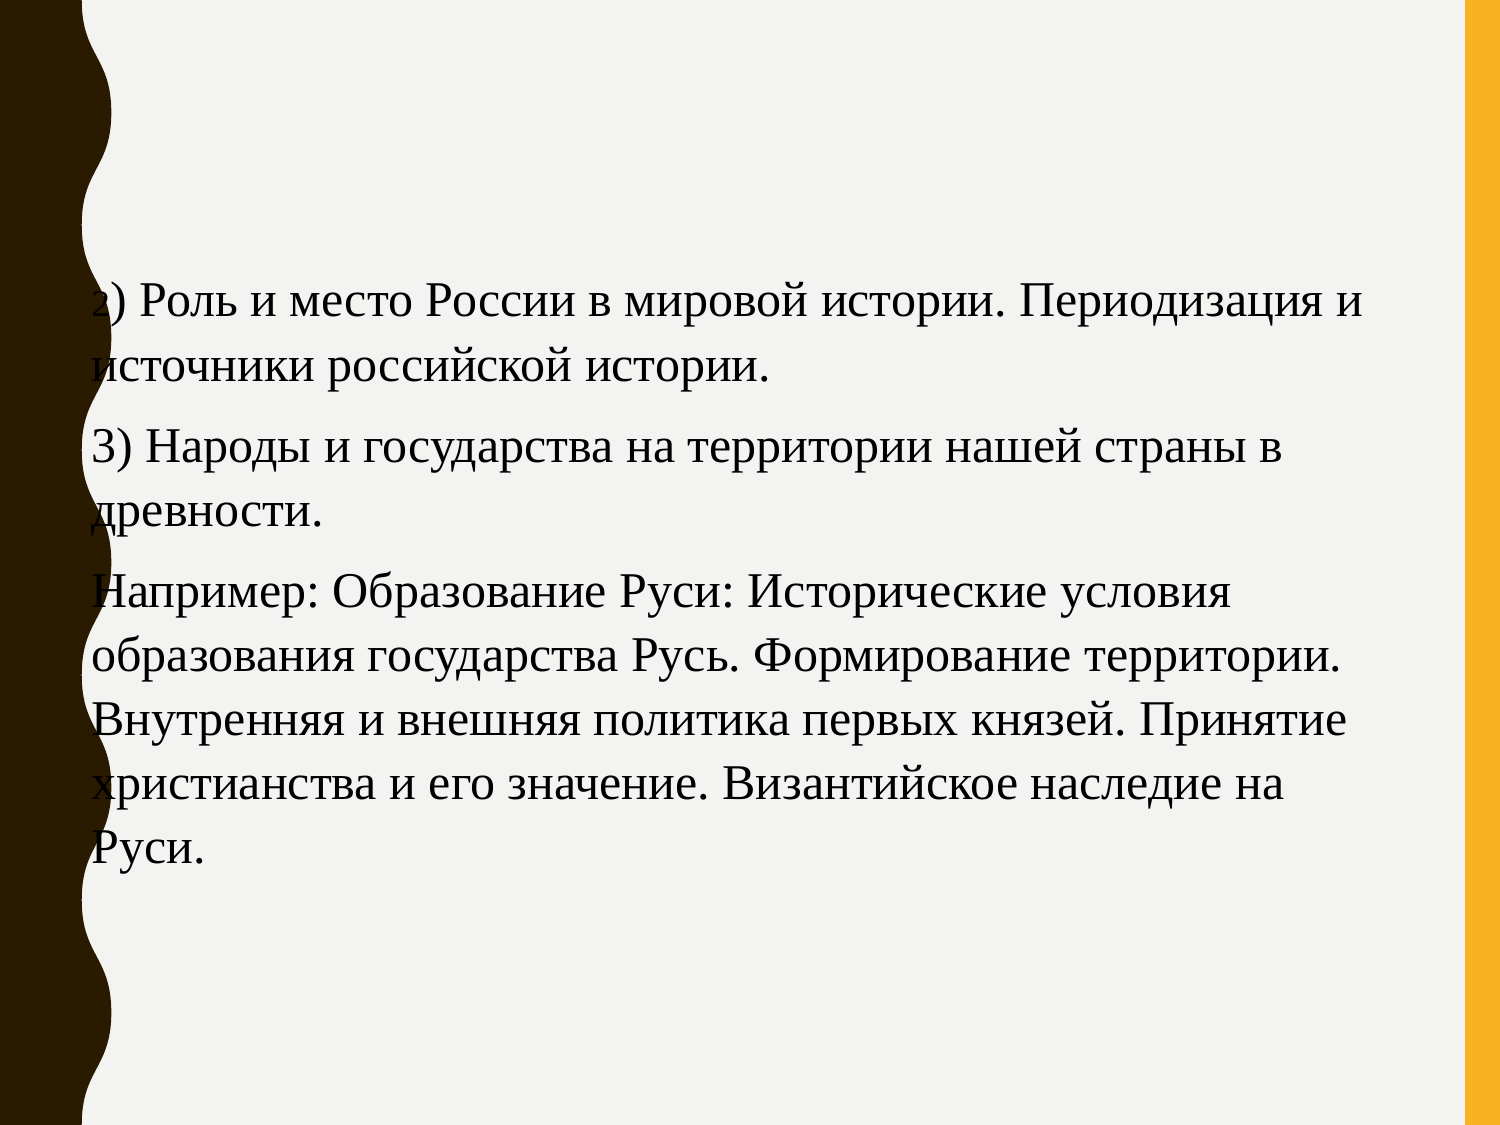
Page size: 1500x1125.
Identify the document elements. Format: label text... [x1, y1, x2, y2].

text_box 2) Роль и место России в мировой истории. Периодизация и источники российской истории. 3) Народы и государства на территории нашей страны в древности. Например: Образование Руси: Исторические условия образования государства Русь. Формирование территории. Внутренняя и внешняя политика первых князей. Принятие христианства и его значение. Византийское наследие на Руси. [76, 255, 1424, 882]
